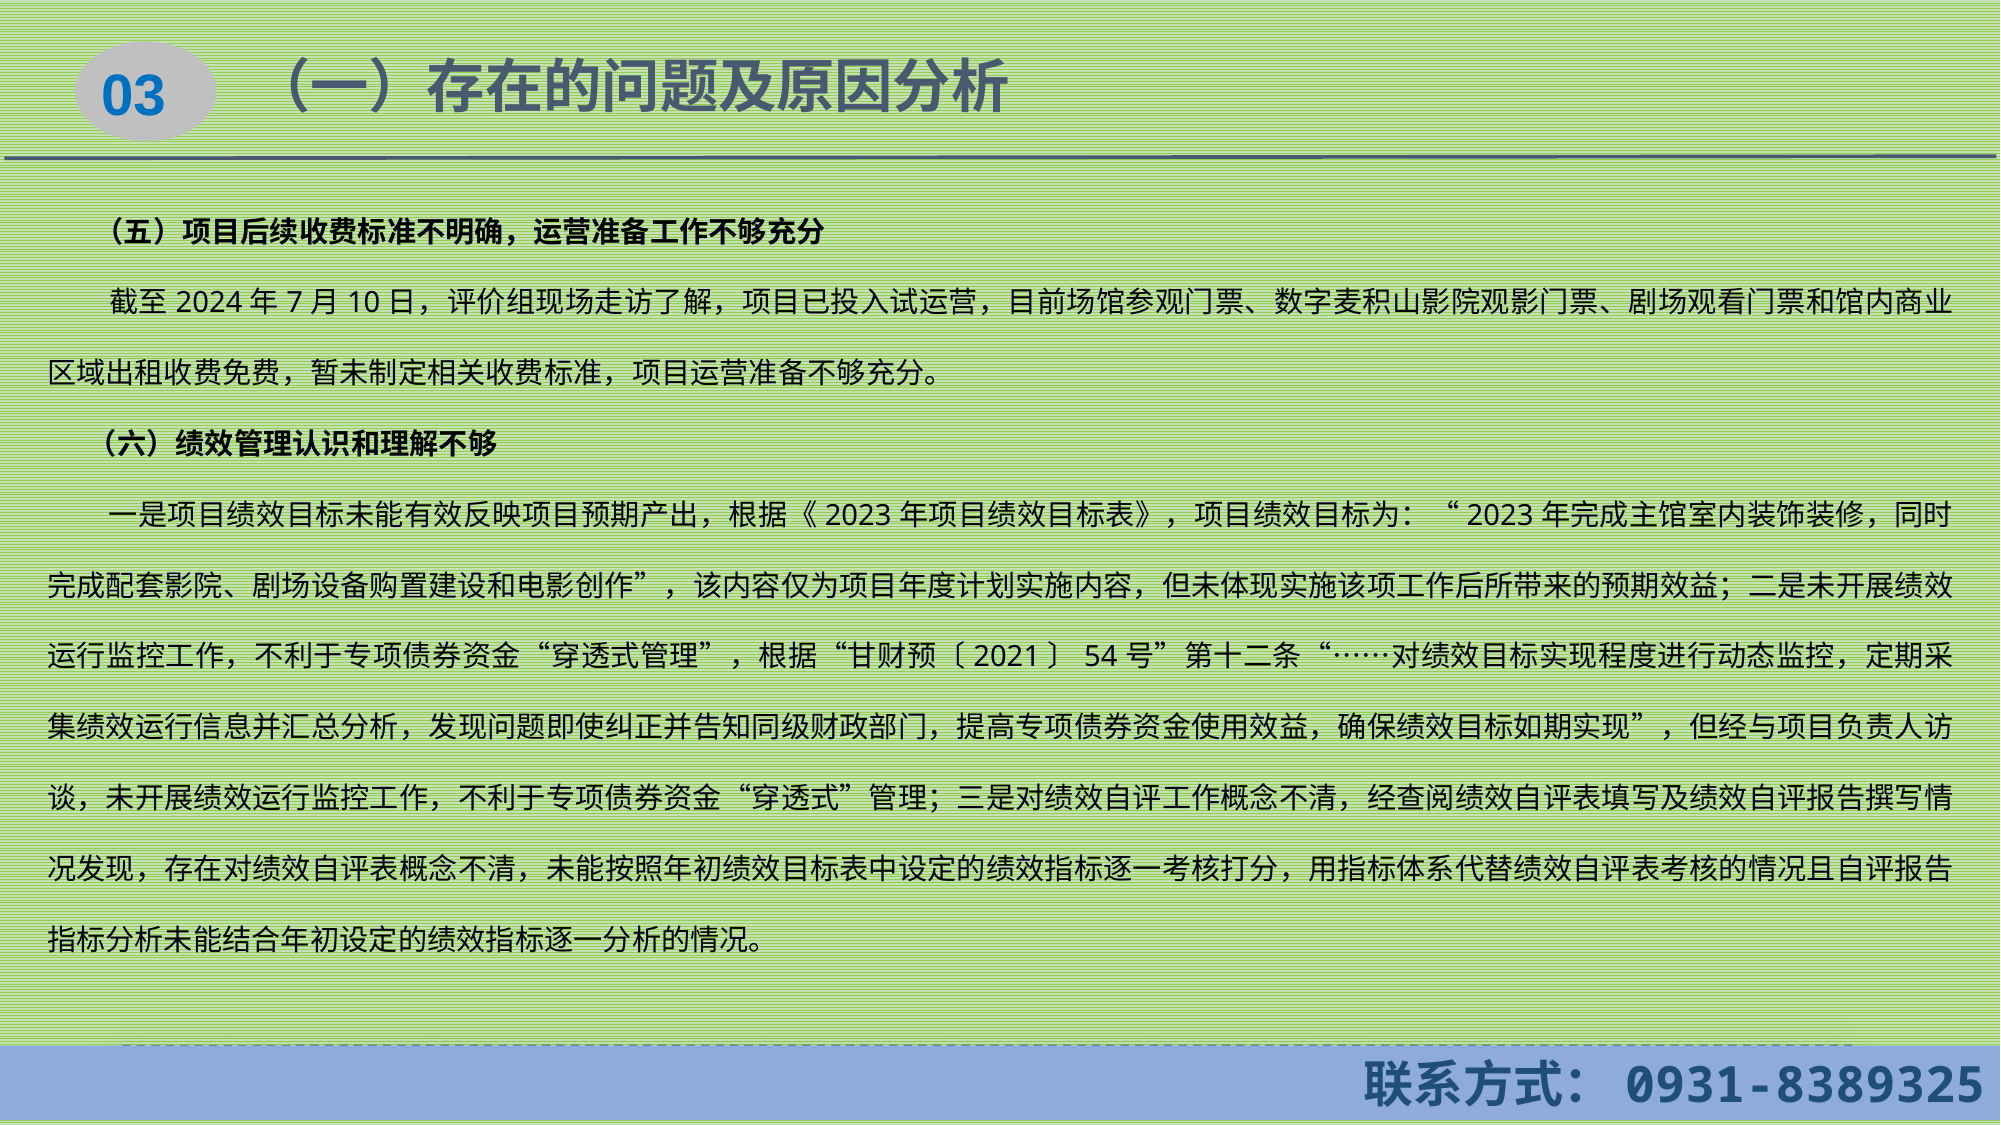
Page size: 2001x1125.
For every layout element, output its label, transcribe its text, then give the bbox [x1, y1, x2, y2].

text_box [74, 41, 1147, 142]
text_box 联系方式：0931-8389325 [0, 1045, 2000, 1121]
text_box （五）项目后续收费标准不明确，运营准备工作不够充分 截至2024年7月10日，评价组现场走访了解，项目已投入试运营，目前场馆参观门票、数字麦积山影院观影门票、剧场观看门票和馆内商业区域出租收费免费，暂未制定相关收费标准，项目运营准备不够充分。 （六）绩效管理认识和理解不够 一是项目绩效目标未能有效反映项目预期产出，根据《2023年项目绩效目标表》，项目绩效目标为：“2023年完成主馆室内装饰装修，同时完成配套影院、剧场设备购置建设和电影创作”，该内容仅为项目年度计划实施内容，但未体现实施该项工作后所带来的预期效益；二是未开展绩效运行监控工作，不利于专项债券资金“穿透式管理”，根据“甘财预〔2021〕54号”第十二条“……对绩效目标实现程度进行动态监控，定期采集绩效运行信息并汇总分析，发现问题即使纠正并告知同级财政部门，提高专项债券资金使用效益，确保绩效目标如期实现”，但经与项目负责人访谈，未开展绩效运行监控工作，不利于专项债券资金“穿透式”管理；三是对绩效自评工作概念不清，经查阅绩效自评表填写及绩效自评报告撰写情况发现，存在对绩效自评表概念不清，未能按照年初绩效目标表中设定的绩效指标逐一考核打分，用指标体系代替绩效自评表考核的情况且自评报告指标分析未能结合年初设定的绩效指标逐一分析的情况。 [32, 169, 1969, 1043]
